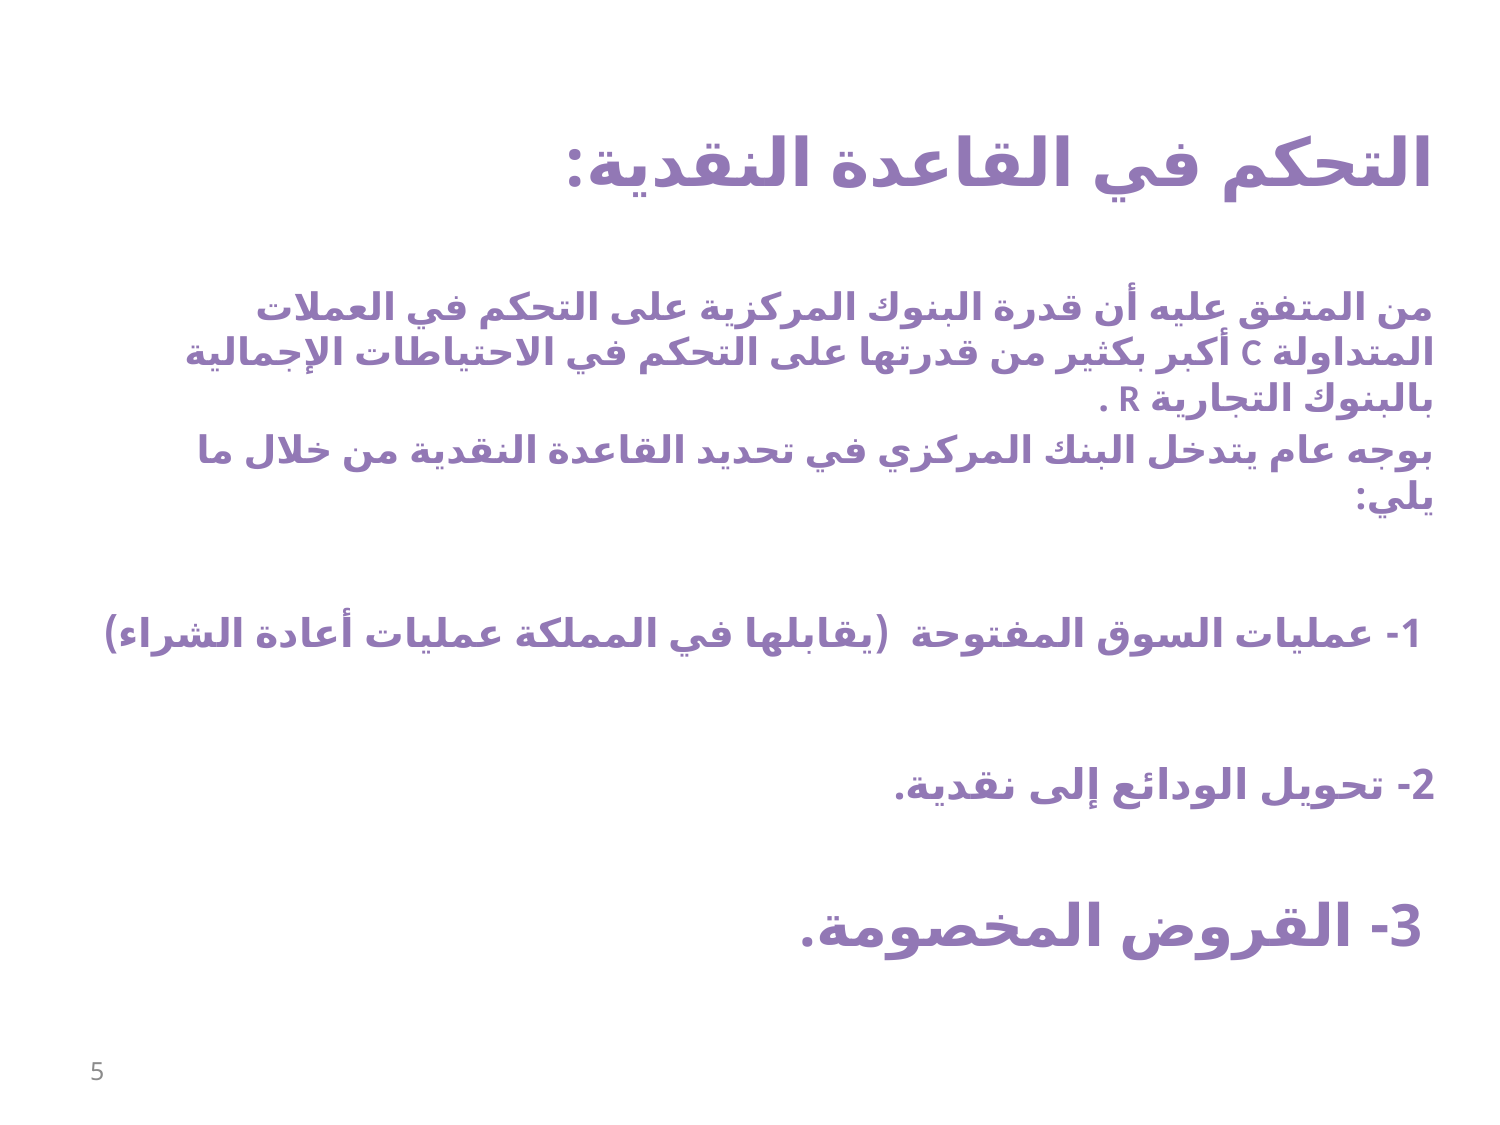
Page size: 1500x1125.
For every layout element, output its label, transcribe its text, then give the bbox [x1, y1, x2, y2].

text_box 1- عمليات السوق المفتوحة (يقابلها في المملكة عمليات أعادة الشراء) [87, 600, 1438, 693]
slide_number 5 [75, 1042, 425, 1103]
text_box 2- تحويل الودائع إلى نقدية. [99, 749, 1450, 833]
text_box 3- القروض المخصومة. [87, 881, 1438, 969]
text_box من المتفق عليه أن قدرة البنوك المركزية على التحكم في العملات المتداولة C أكبر بكثير من قدرتها على التحكم في الاحتياطات الإجمالية بالبنوك التجارية R . بوجه عام يتدخل البنك المركزي في تحديد القاعدة النقدية من خلال ما يلي: [99, 275, 1450, 525]
list التحكم في القاعدة النقدية: [99, 112, 1450, 248]
